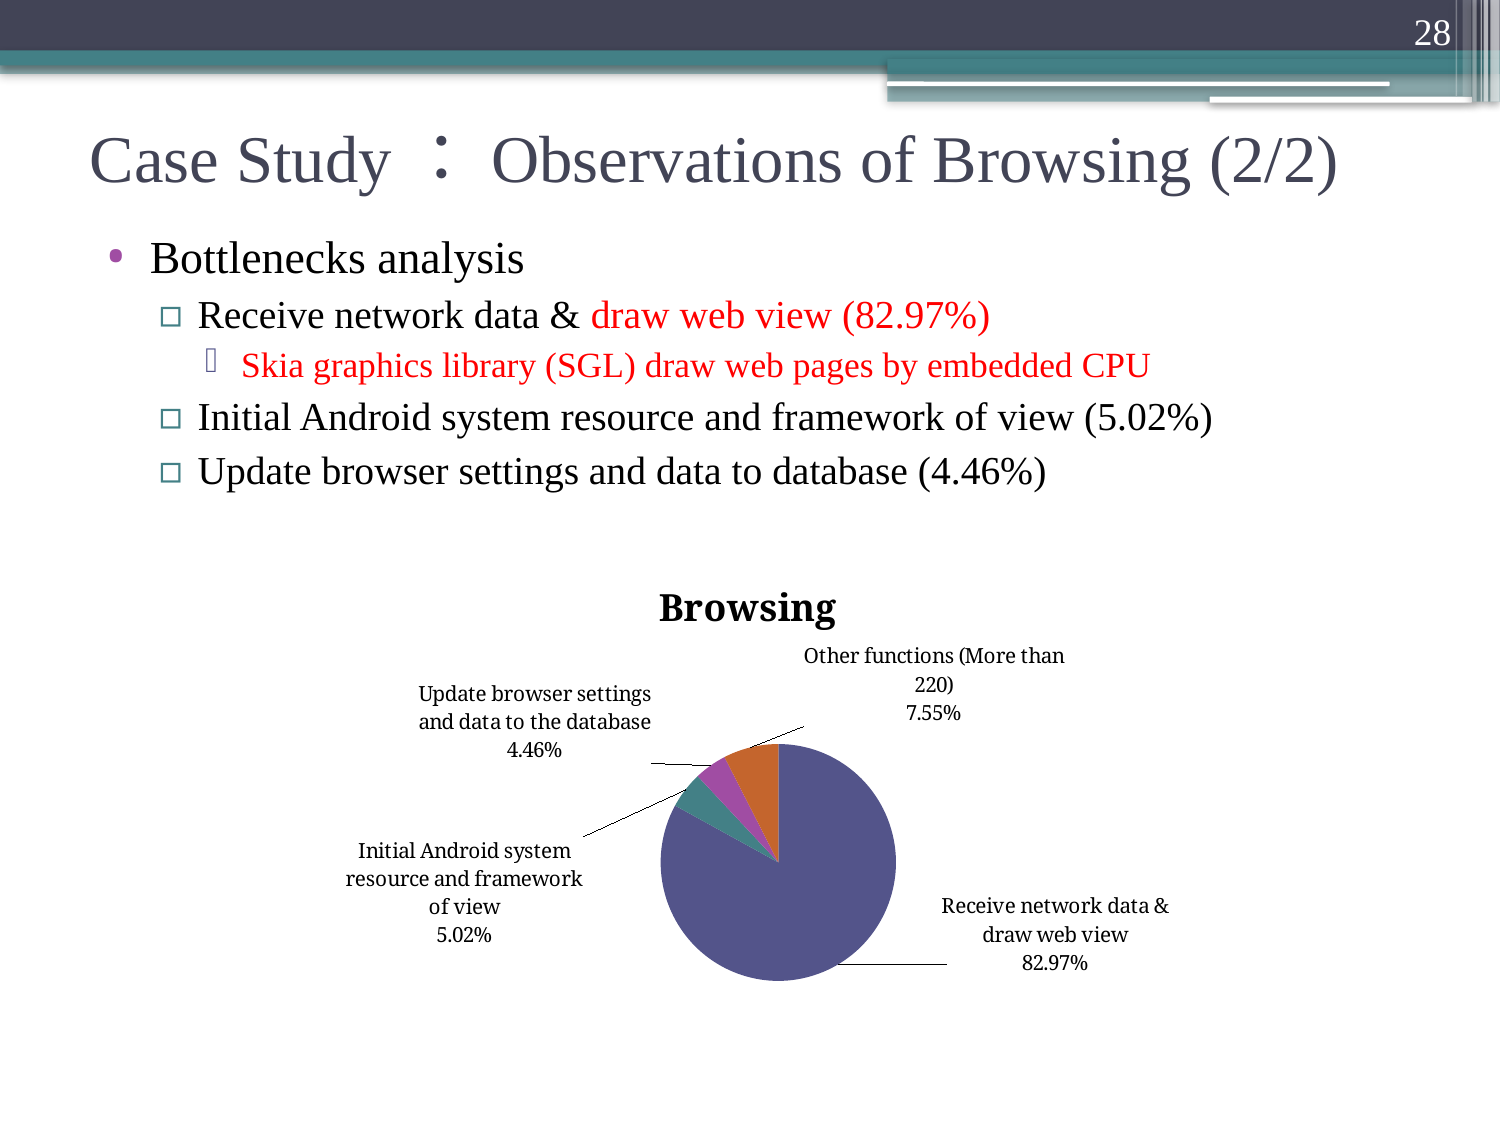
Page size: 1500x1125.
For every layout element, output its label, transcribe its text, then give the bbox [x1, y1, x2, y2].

title Case Study：Observations of Browsing (2/2) [75, 68, 1425, 219]
chart [324, 550, 1176, 1071]
slide_number 28 [1341, 0, 1466, 61]
list Bottlenecks analysis Receive network data & draw web view (82.97%) Skia graphics library (SGL) draw web pages by embedded CPU Initial Android system resource and framework of view (5.02%) Update browser settings and data to database (4.46%) [75, 219, 1425, 930]
